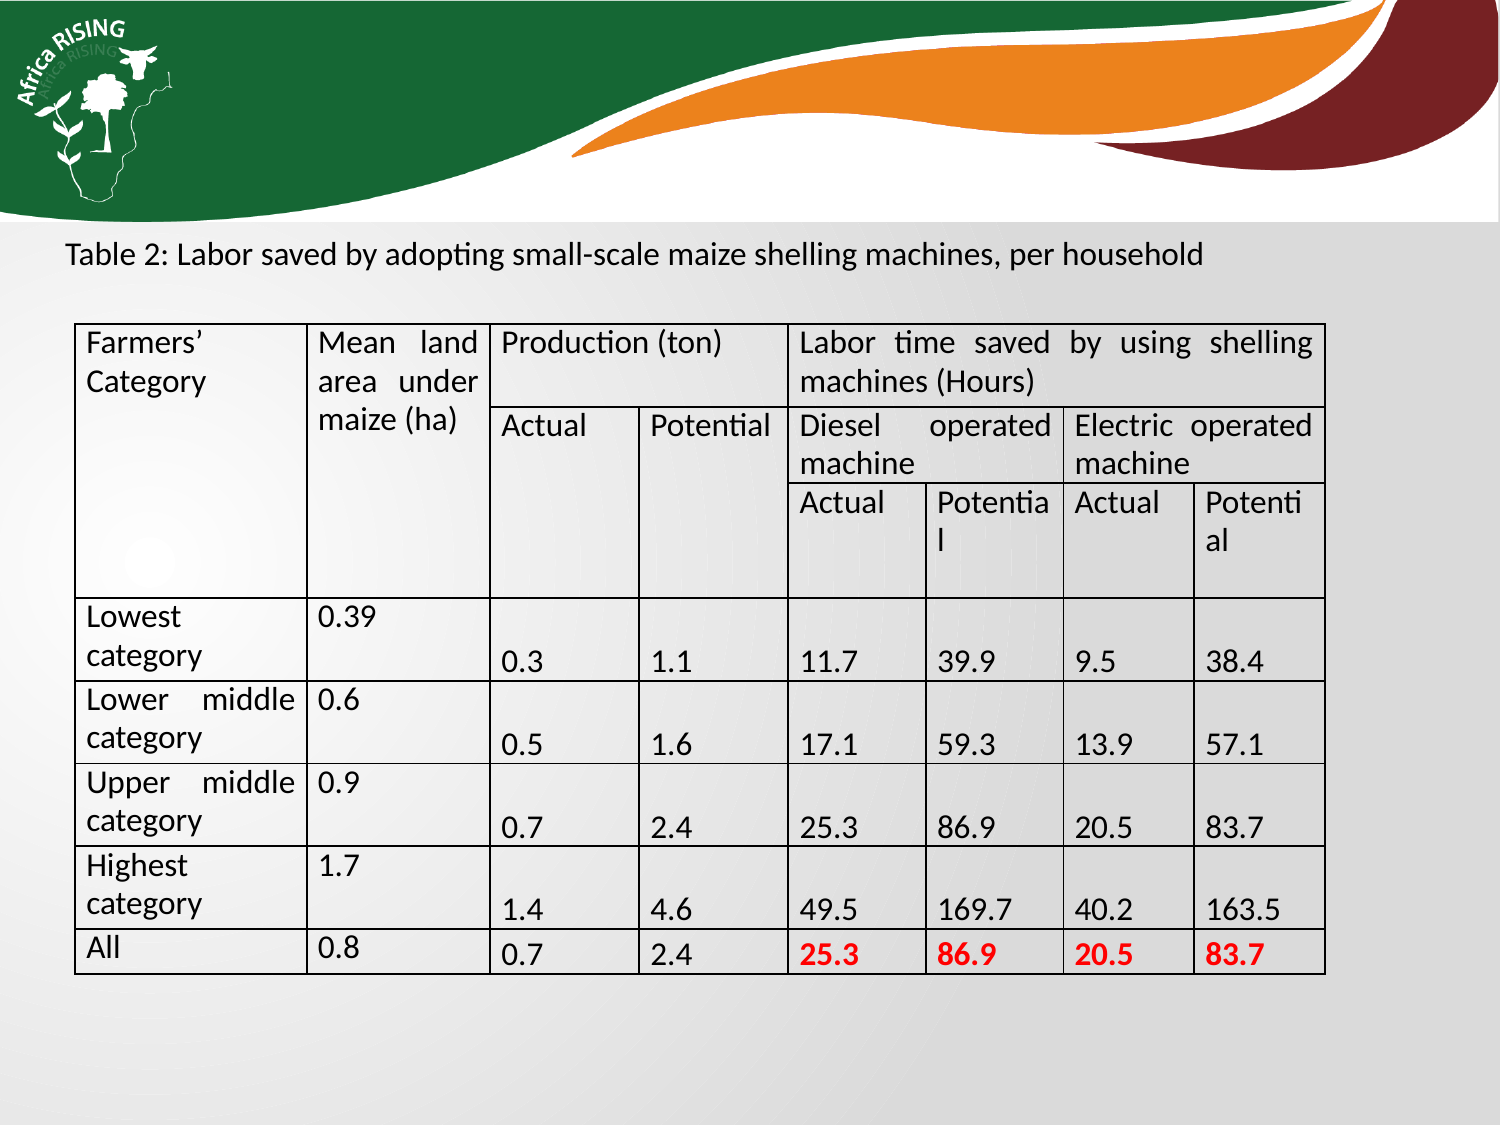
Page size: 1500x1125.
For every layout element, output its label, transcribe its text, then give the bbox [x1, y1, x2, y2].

table_cell 0.9 [308, 764, 489, 845]
table_cell 0.7 [491, 930, 638, 973]
table_cell 86.9 [927, 764, 1063, 845]
table_cell Actual [491, 408, 638, 597]
table_cell 39.9 [927, 599, 1063, 680]
table_cell Potential [927, 484, 1063, 597]
table_cell 0.5 [491, 682, 638, 763]
table_header Farmers’ Category [76, 325, 306, 597]
table_cell 1.6 [640, 682, 787, 763]
table_cell 2.4 [640, 930, 787, 973]
table_cell 59.3 [927, 682, 1063, 763]
table_cell Actual [789, 484, 925, 597]
table_cell Potential [1195, 484, 1324, 597]
table_cell Actual [1064, 484, 1193, 597]
table_cell 49.5 [789, 847, 925, 928]
table_header Mean land area under maize (ha) [308, 325, 489, 597]
table_cell Upper middle category [76, 764, 306, 845]
table_cell 4.6 [640, 847, 787, 928]
table_cell Diesel operated machine [789, 408, 1063, 482]
table_cell 17.1 [789, 682, 925, 763]
table_cell 1.1 [640, 599, 787, 680]
text_box Table 2: Labor saved by adopting small-scale maize shelling machines, per household [50, 225, 1288, 325]
table_cell 0.3 [491, 599, 638, 680]
table_cell Highest category [76, 847, 306, 928]
table_cell Lower middle category [76, 682, 306, 763]
table_cell Potential [640, 408, 787, 597]
table_cell 0.39 [308, 599, 489, 680]
table_cell 25.3 [789, 930, 925, 973]
table_cell Lowest category [76, 599, 306, 680]
table_cell 1.7 [308, 847, 489, 928]
table_header Production (ton) [491, 325, 787, 406]
table_cell All [76, 930, 306, 973]
table_cell 13.9 [1064, 682, 1193, 763]
picture [0, 0, 1499, 222]
table_cell 83.7 [1195, 764, 1324, 845]
table_cell 57.1 [1195, 682, 1324, 763]
table_cell 169.7 [927, 847, 1063, 928]
table_cell 2.4 [640, 764, 787, 845]
table_cell 86.9 [927, 930, 1063, 973]
table_cell 20.5 [1064, 930, 1193, 973]
table_cell 40.2 [1064, 847, 1193, 928]
table_cell 9.5 [1064, 599, 1193, 680]
table_cell 11.7 [789, 599, 925, 680]
table_cell 0.7 [491, 764, 638, 845]
table_cell 0.8 [308, 930, 489, 973]
table_cell 163.5 [1195, 847, 1324, 928]
table_cell Electric operated machine [1064, 408, 1324, 482]
table_cell 38.4 [1195, 599, 1324, 680]
table_cell 20.5 [1064, 764, 1193, 845]
table_header Labor time saved by using shelling machines (Hours) [789, 325, 1324, 406]
table_cell 83.7 [1195, 930, 1324, 973]
table_cell 1.4 [491, 847, 638, 928]
table_cell 25.3 [789, 764, 925, 845]
table_cell 0.6 [308, 682, 489, 763]
